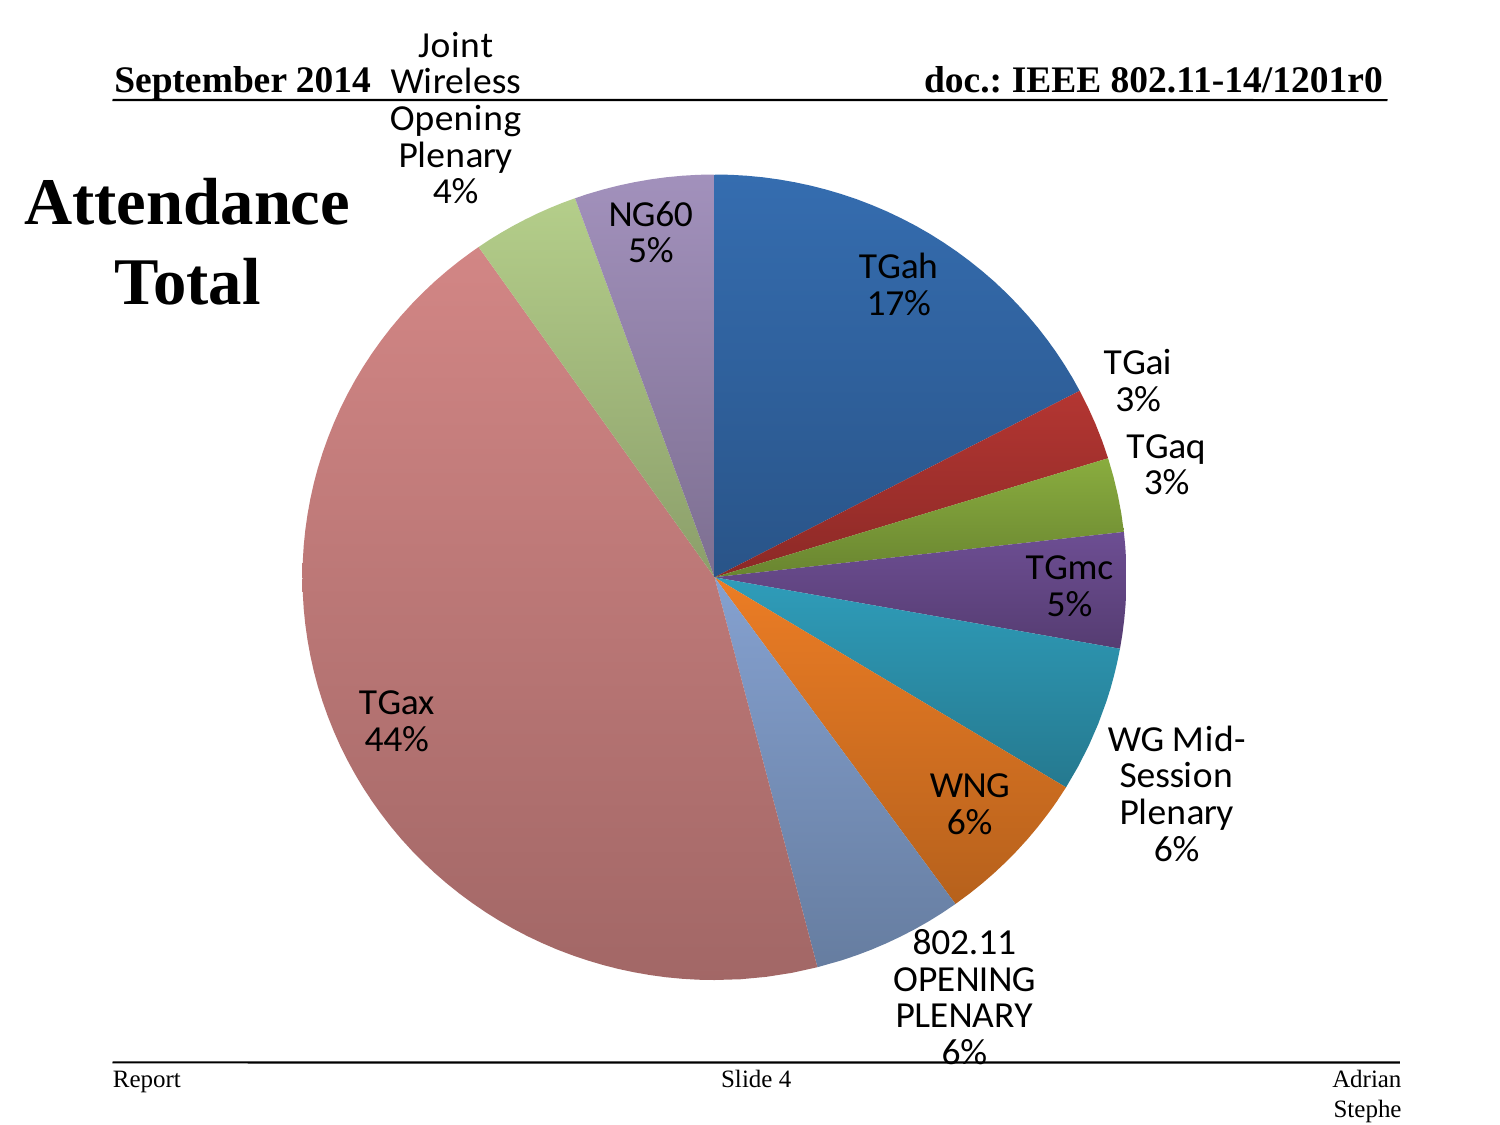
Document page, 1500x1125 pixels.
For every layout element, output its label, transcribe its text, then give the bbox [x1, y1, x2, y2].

chart [158, 28, 1342, 1097]
title Attendance Total [0, 174, 153, 300]
footer Adrian Stephens, Intel Corporation [1347, 1061, 1402, 1093]
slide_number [114, 54, 153, 101]
